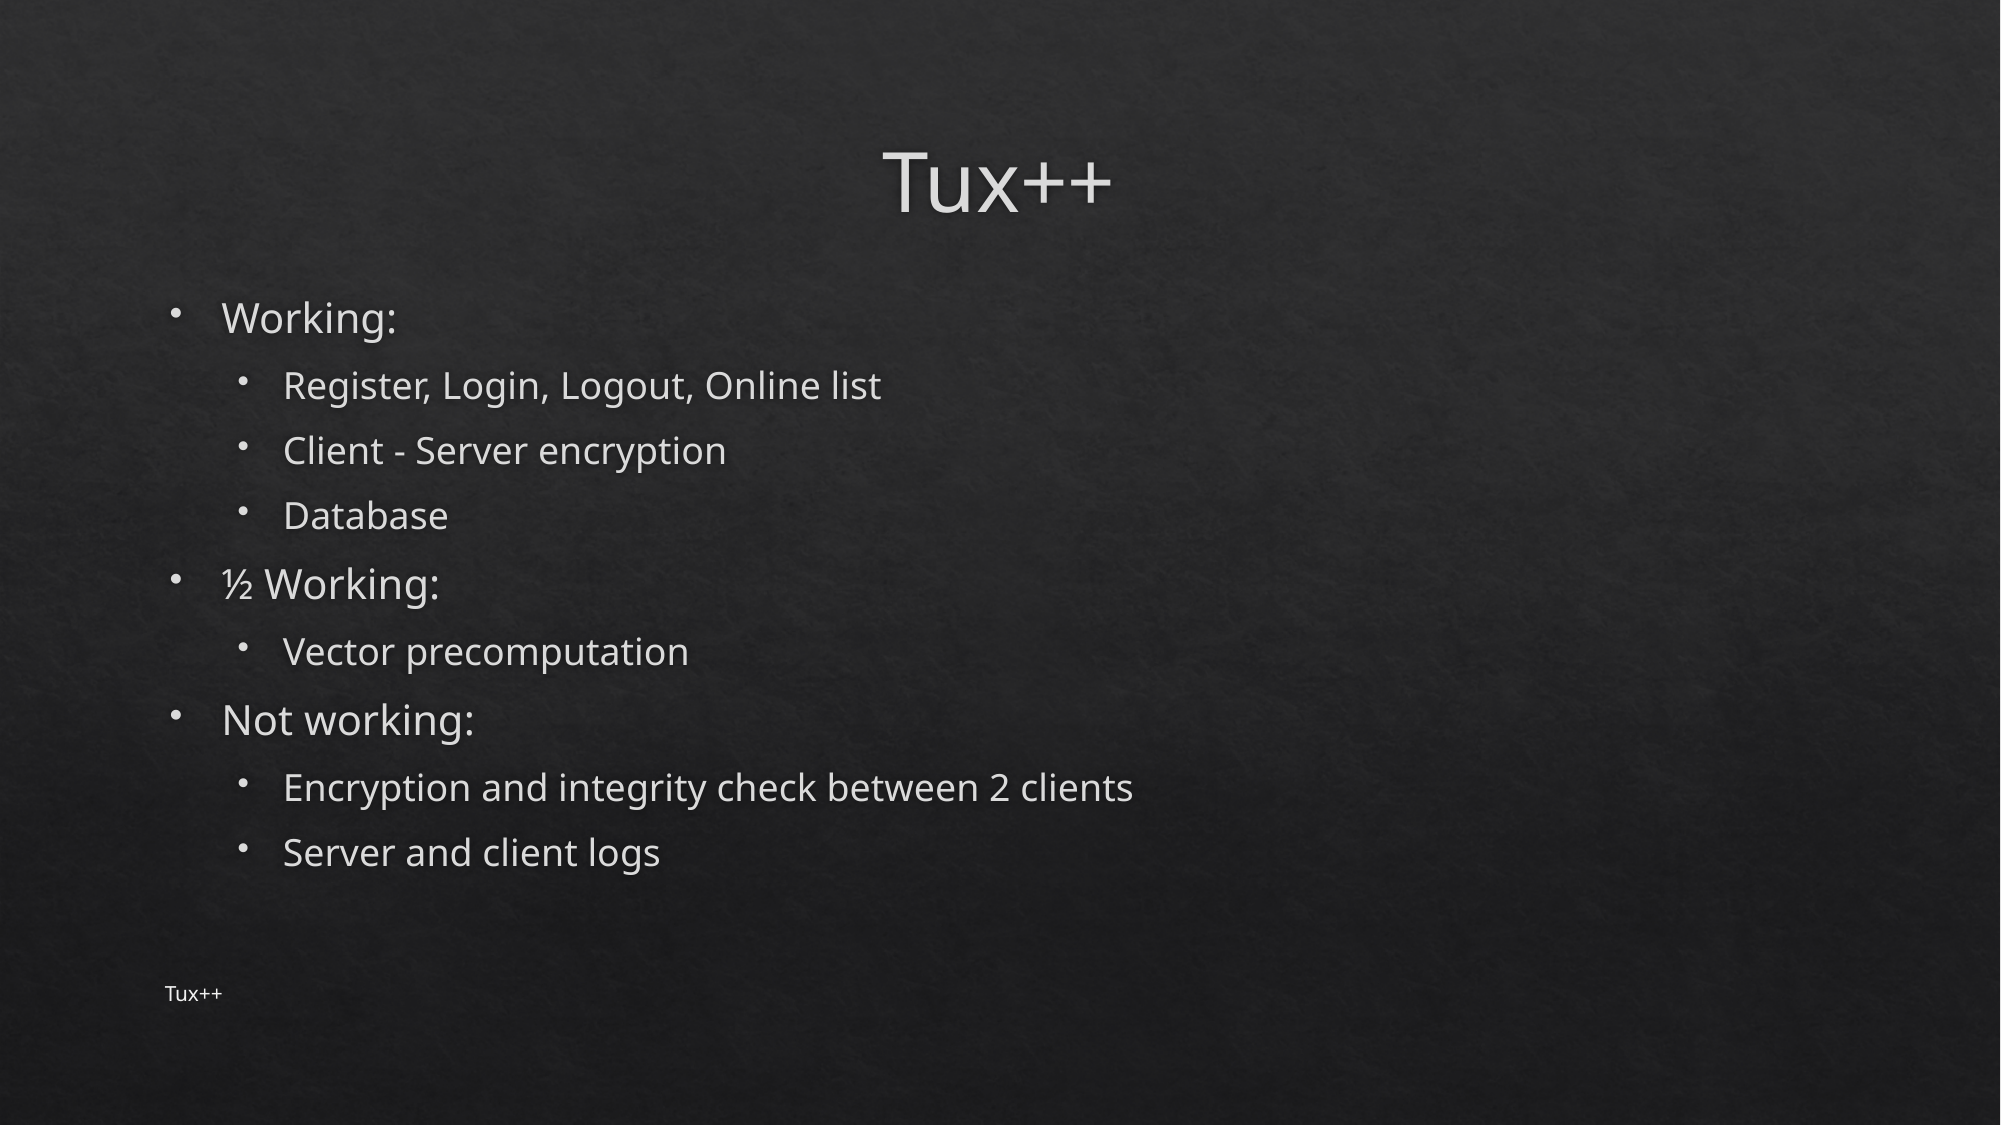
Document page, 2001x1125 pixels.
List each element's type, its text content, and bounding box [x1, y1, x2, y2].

list Working: Register, Login, Logout, Online list Client - Server encryption Database ½ Working: Vector precomputation Not working: Encryption and integrity check between 2 clients Server and client logs [149, 284, 1849, 950]
footer Tux++ [149, 965, 1245, 1025]
title Tux++ [149, 99, 1849, 260]
